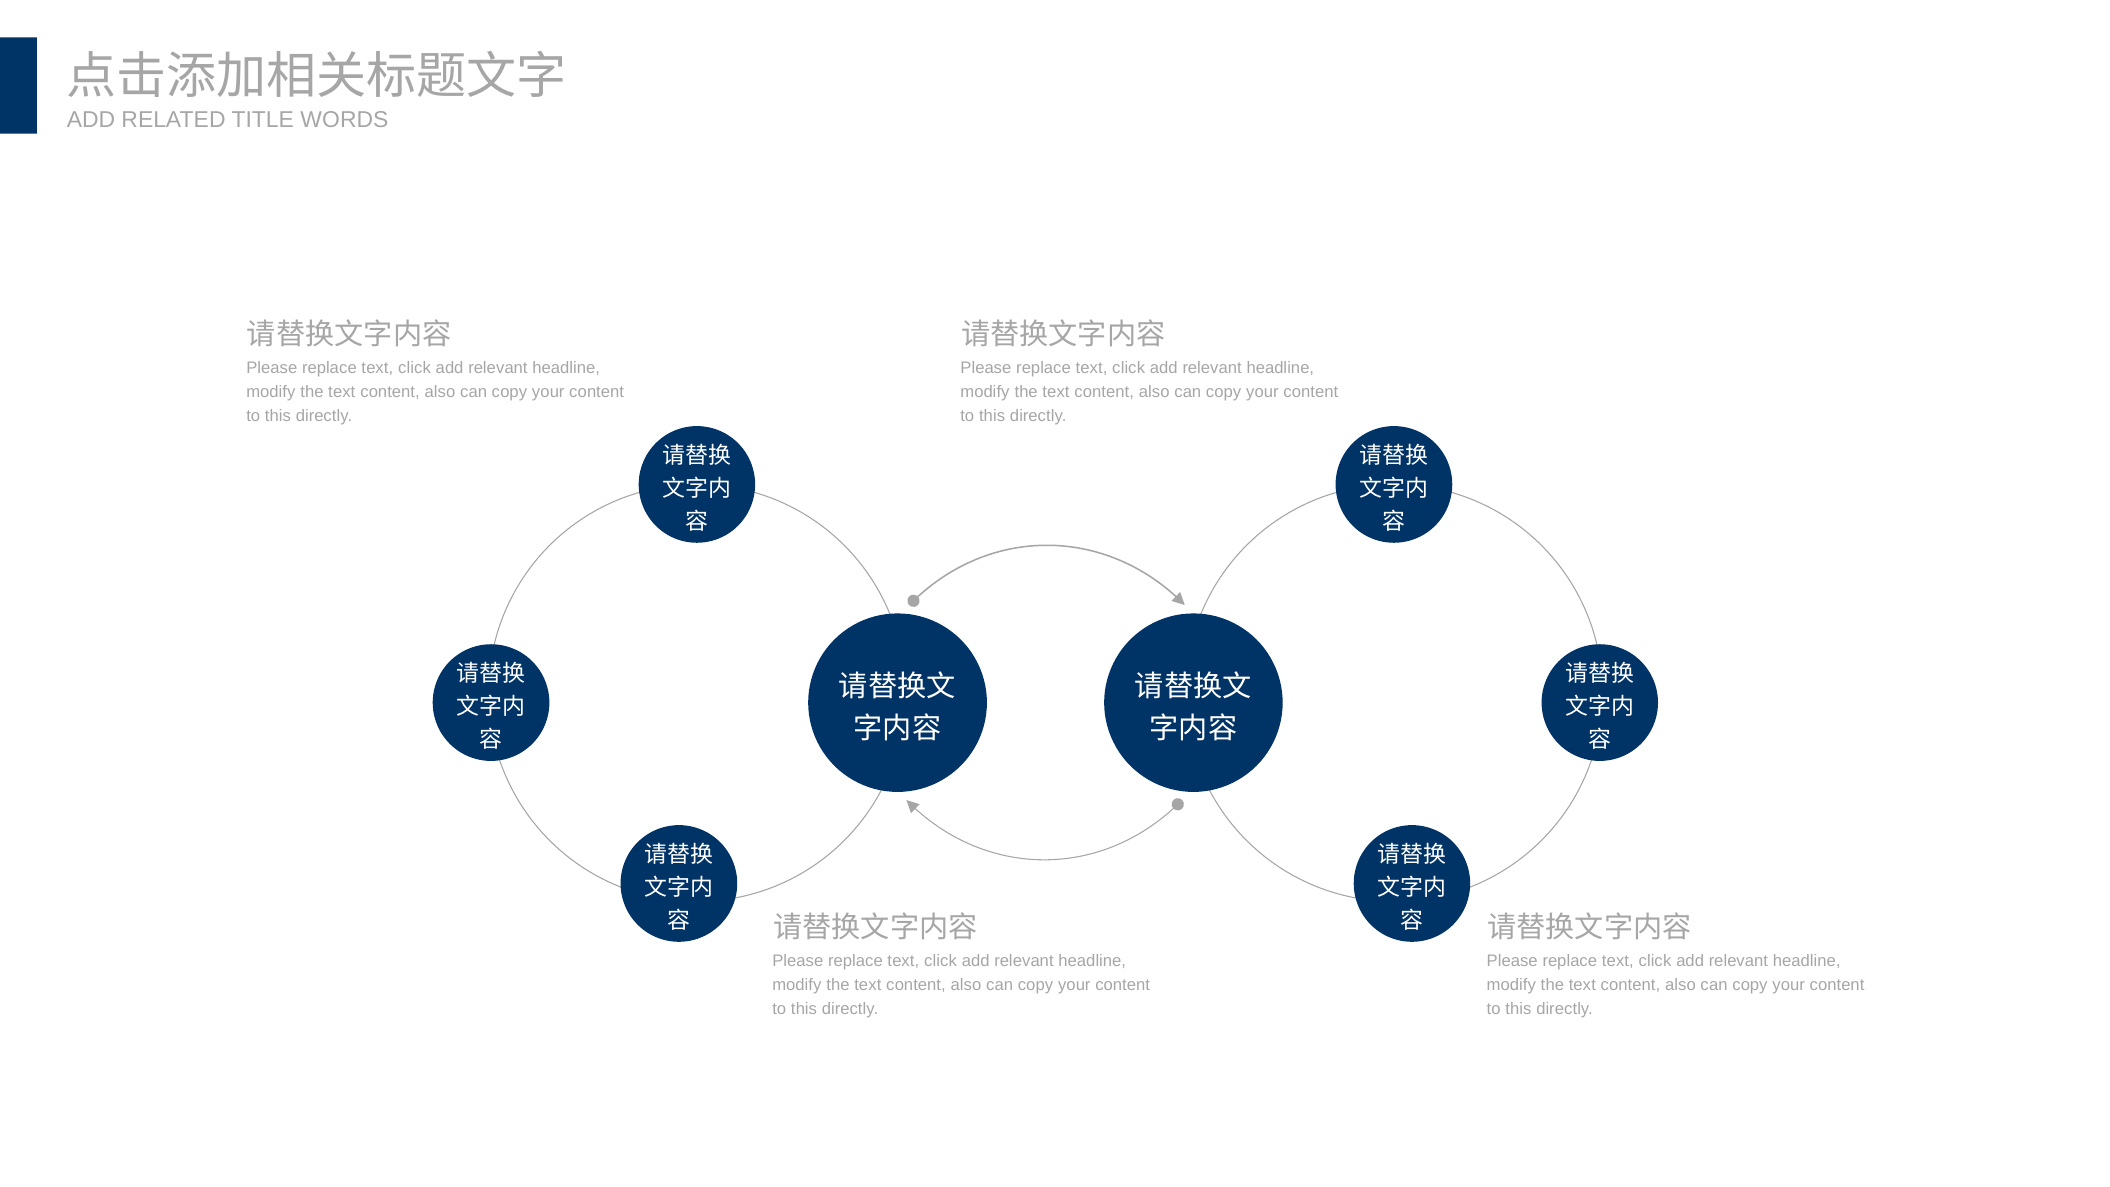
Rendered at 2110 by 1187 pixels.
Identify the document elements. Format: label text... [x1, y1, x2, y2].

text_box Please replace text, click add relevant headline, modify the text content, also can copy your content to this directly. [246, 353, 634, 425]
text_box 请替换文字内容 [620, 825, 738, 942]
text_box 请替换文字内容 [808, 613, 987, 792]
text_box 请替换文字内容 [961, 308, 1167, 351]
text_box 点击添加相关标题文字 [66, 43, 567, 104]
text_box Please replace text, click add relevant headline, modify the text content, also can copy your content to this directly. [772, 945, 1160, 1018]
text_box 请替换文字内容 [1541, 644, 1659, 761]
text_box 请替换文字内容 [1353, 825, 1471, 942]
text_box [494, 492, 890, 898]
text_box 请替换文字内容 [246, 308, 452, 351]
text_box 请替换文字内容 [638, 426, 756, 543]
text_box 请替换文字内容 [1335, 426, 1453, 543]
text_box 请替换文字内容 [773, 901, 978, 944]
text_box 请替换文字内容 [432, 644, 550, 761]
text_box [0, 36, 38, 135]
text_box 请替换文字内容 [1104, 613, 1283, 792]
text_box [906, 666, 1184, 860]
text_box Please replace text, click add relevant headline, modify the text content, also can copy your content to this directly. [960, 353, 1348, 425]
text_box [1201, 492, 1597, 898]
text_box Please replace text, click add relevant headline, modify the text content, also can copy your content to this directly. [1486, 945, 1874, 1018]
text_box [907, 545, 1185, 705]
text_box 请替换文字内容 [1487, 901, 1693, 944]
text_box ADD RELATED TITLE WORDS [66, 104, 389, 132]
